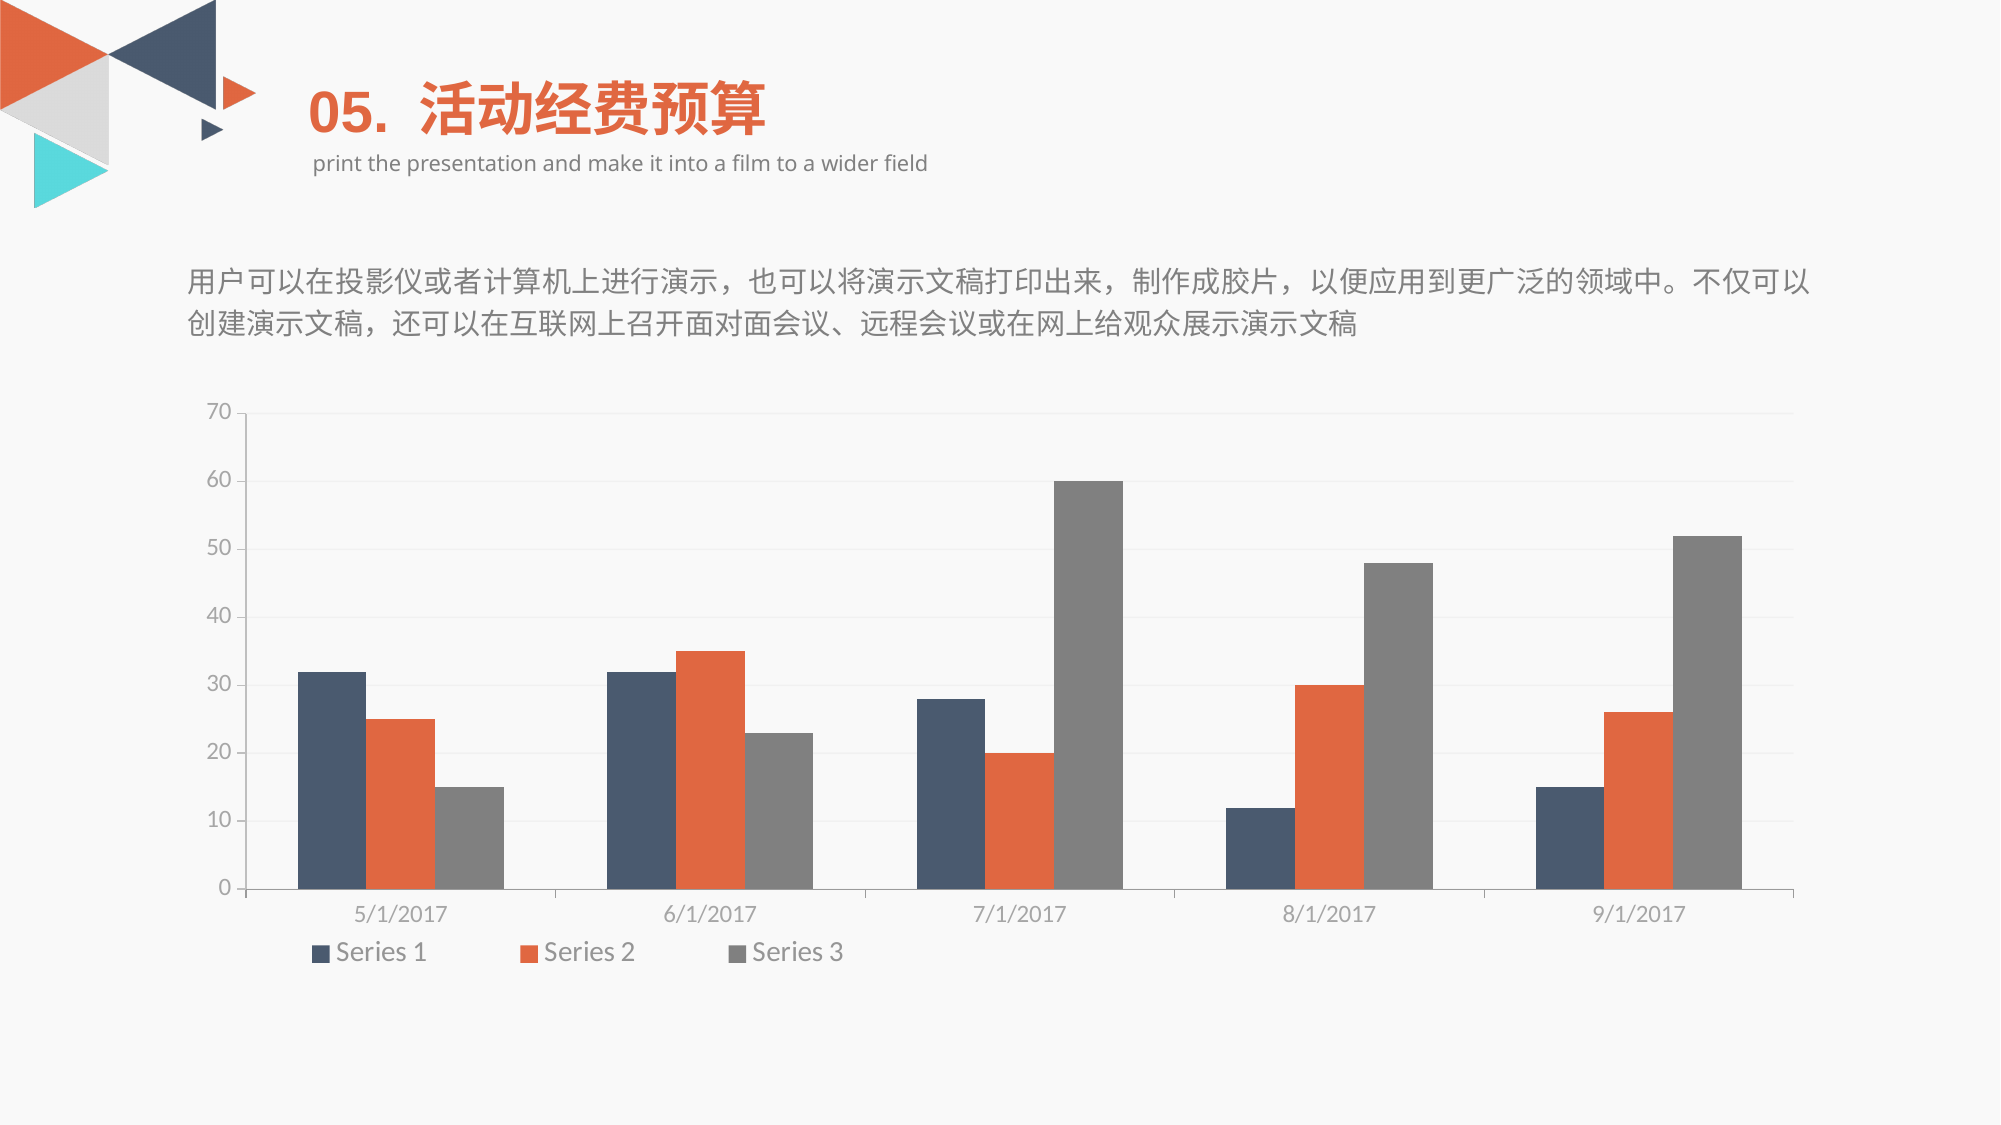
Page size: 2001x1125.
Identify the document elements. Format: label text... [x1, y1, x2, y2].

picture [1, 0, 256, 232]
text_box 用户可以在投影仪或者计算机上进行演示，也可以将演示文稿打印出来，制作成胶片，以便应用到更广泛的领域中。不仅可以创建演示文稿，还可以在互联网上召开面对面会议、远程会议或在网上给观众展示演示文稿 [173, 249, 1827, 348]
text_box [292, 64, 1022, 182]
chart [173, 388, 1827, 994]
